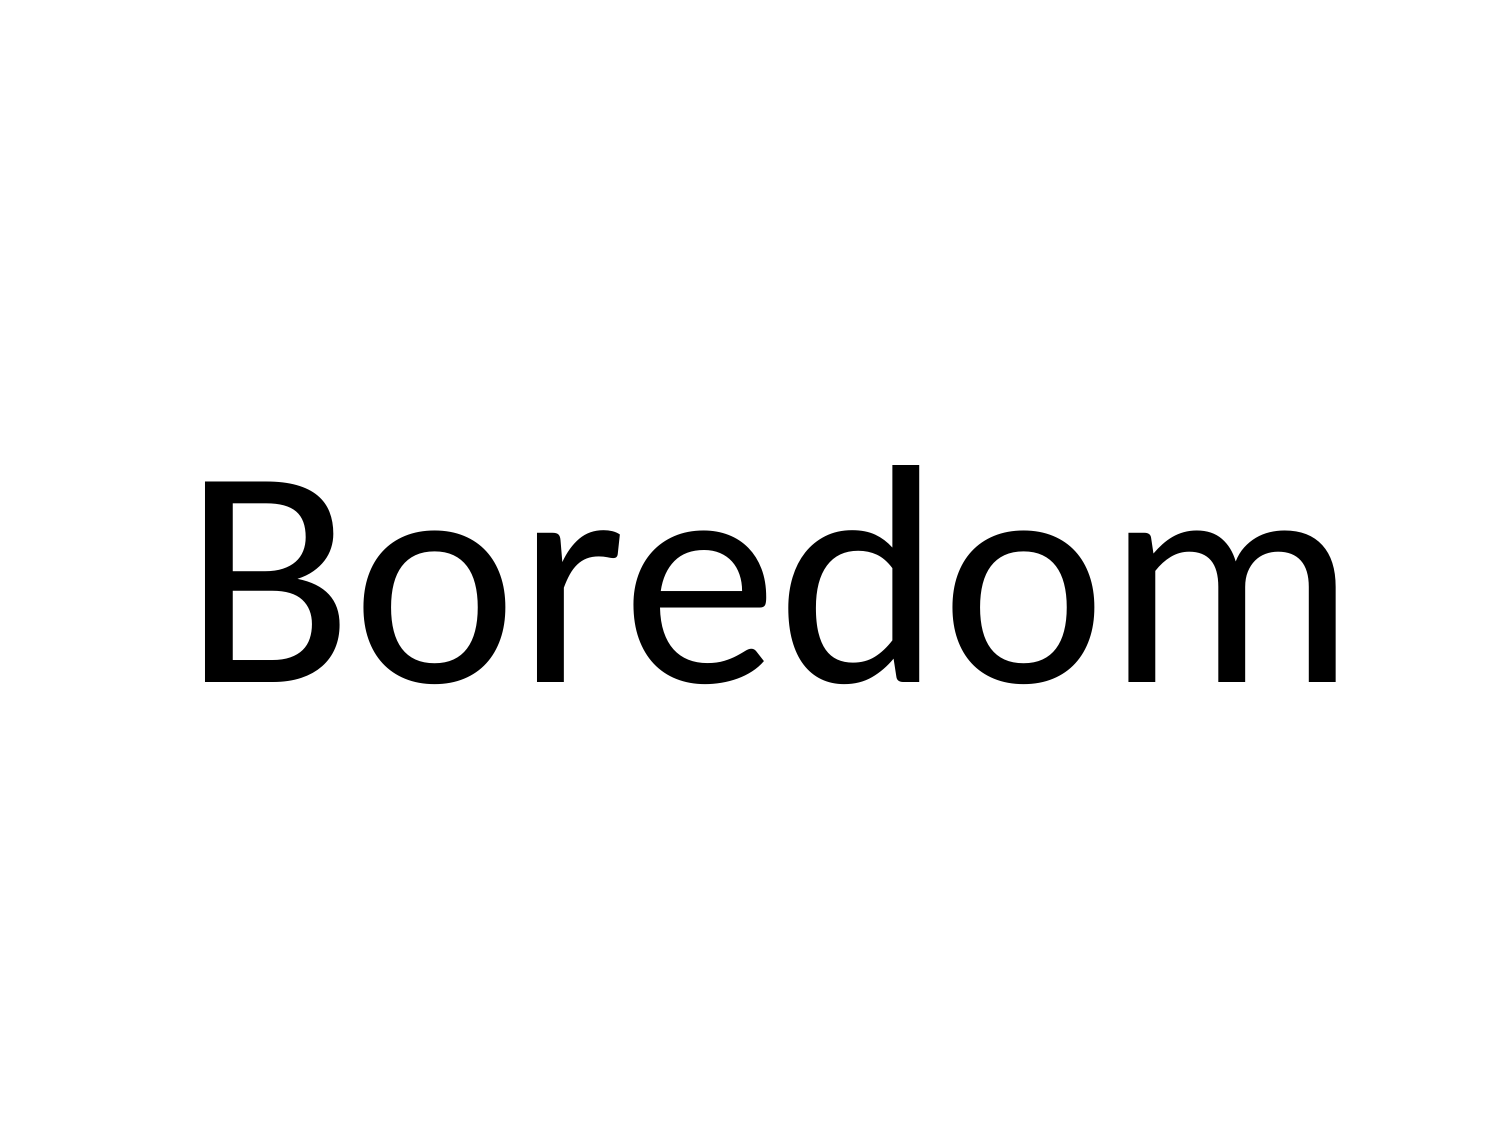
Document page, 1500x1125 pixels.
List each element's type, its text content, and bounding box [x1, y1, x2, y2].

text_box Boredom [168, 362, 1372, 753]
